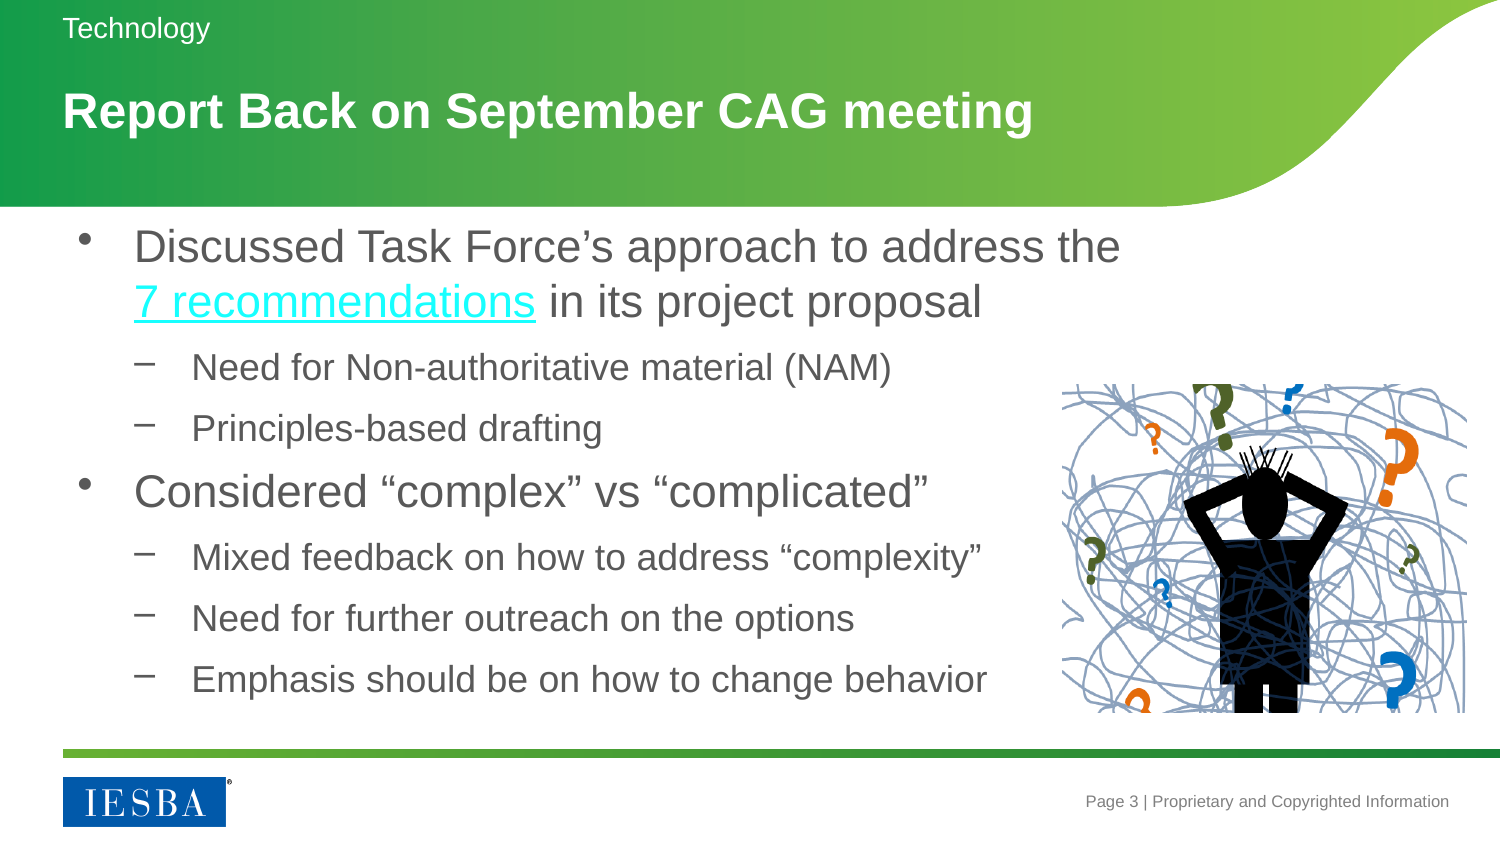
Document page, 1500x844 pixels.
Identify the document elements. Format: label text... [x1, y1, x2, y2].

picture [0, 0, 1500, 207]
list Discussed Task Force’s approach to address the 7 recommendations in its project proposal Need for Non-authoritative material (NAM) Principles-based drafting Considered “complex” vs “complicated” Mixed feedback on how to address “complexity” Need for further outreach on the options Emphasis should be on how to change behavior [62, 209, 1150, 723]
title Report Back on September CAG meeting [62, 75, 1300, 142]
subtitle Technology [62, 9, 500, 38]
picture [63, 777, 232, 827]
picture [1062, 384, 1467, 713]
